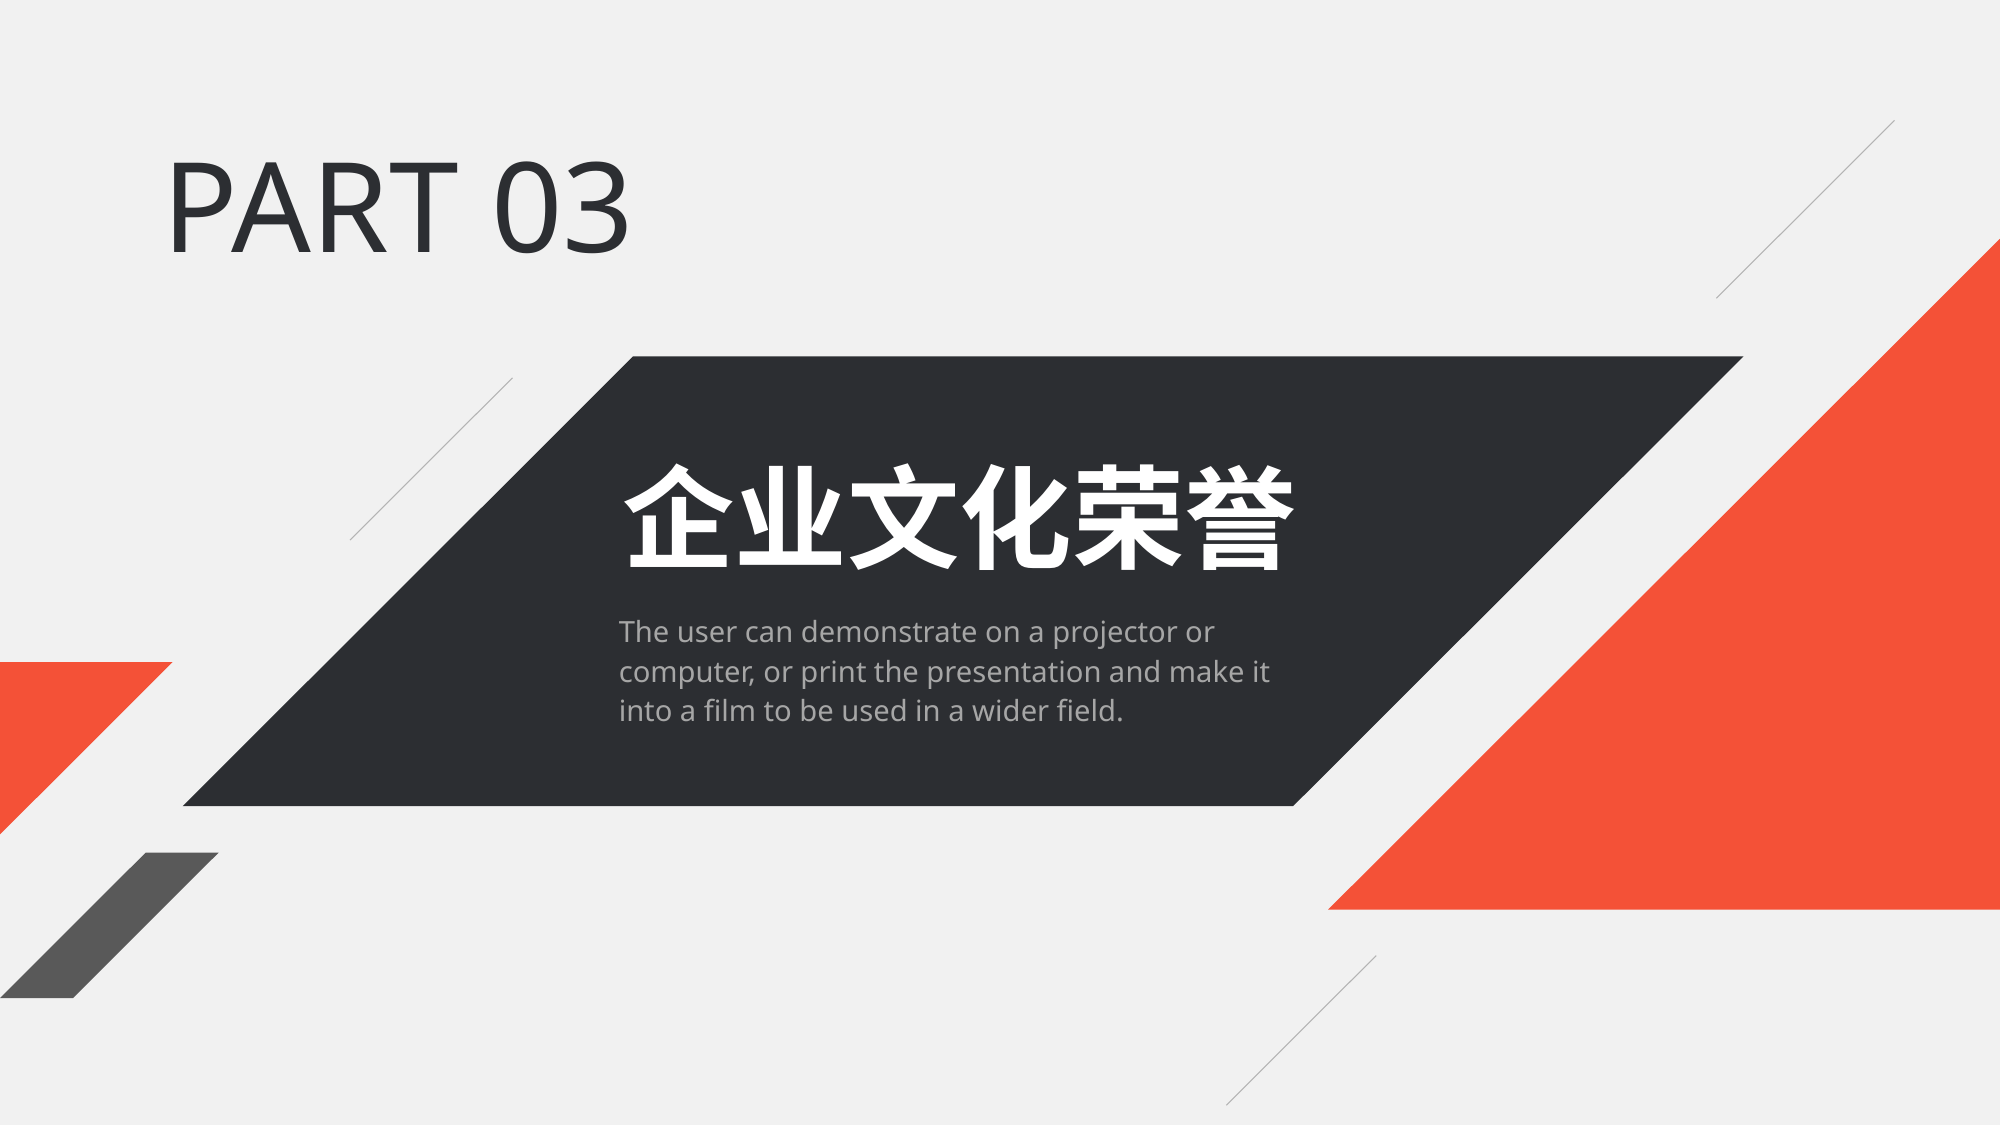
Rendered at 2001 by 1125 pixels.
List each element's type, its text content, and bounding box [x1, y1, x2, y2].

text_box 企业文化荣誉 [607, 440, 1313, 590]
text_box [1325, 237, 2000, 911]
text_box PART 03 [147, 120, 650, 286]
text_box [1716, 120, 1895, 299]
text_box [180, 355, 1747, 808]
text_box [349, 377, 513, 541]
text_box The user can demonstrate on a projector or computer, or print the presentation and make it into a film to be used in a wider field. [603, 600, 1302, 735]
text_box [1226, 955, 1377, 1106]
text_box [0, 851, 222, 1000]
text_box [0, 661, 175, 836]
